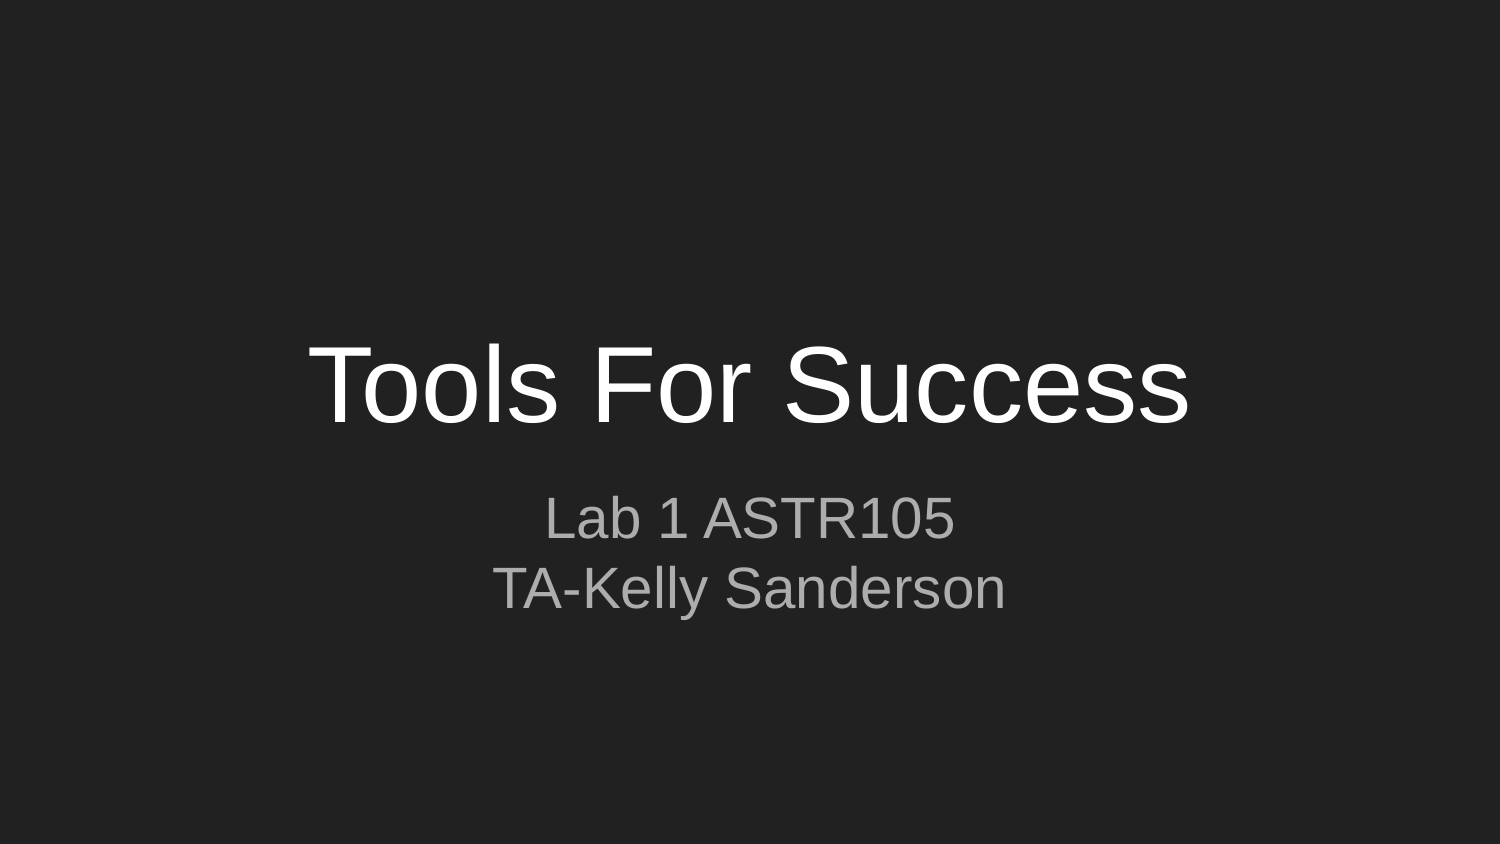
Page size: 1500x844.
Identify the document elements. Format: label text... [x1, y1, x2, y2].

title Tools For Success [51, 122, 1449, 459]
subtitle Lab 1 ASTR105 TA-Kelly Sanderson [51, 464, 1449, 595]
